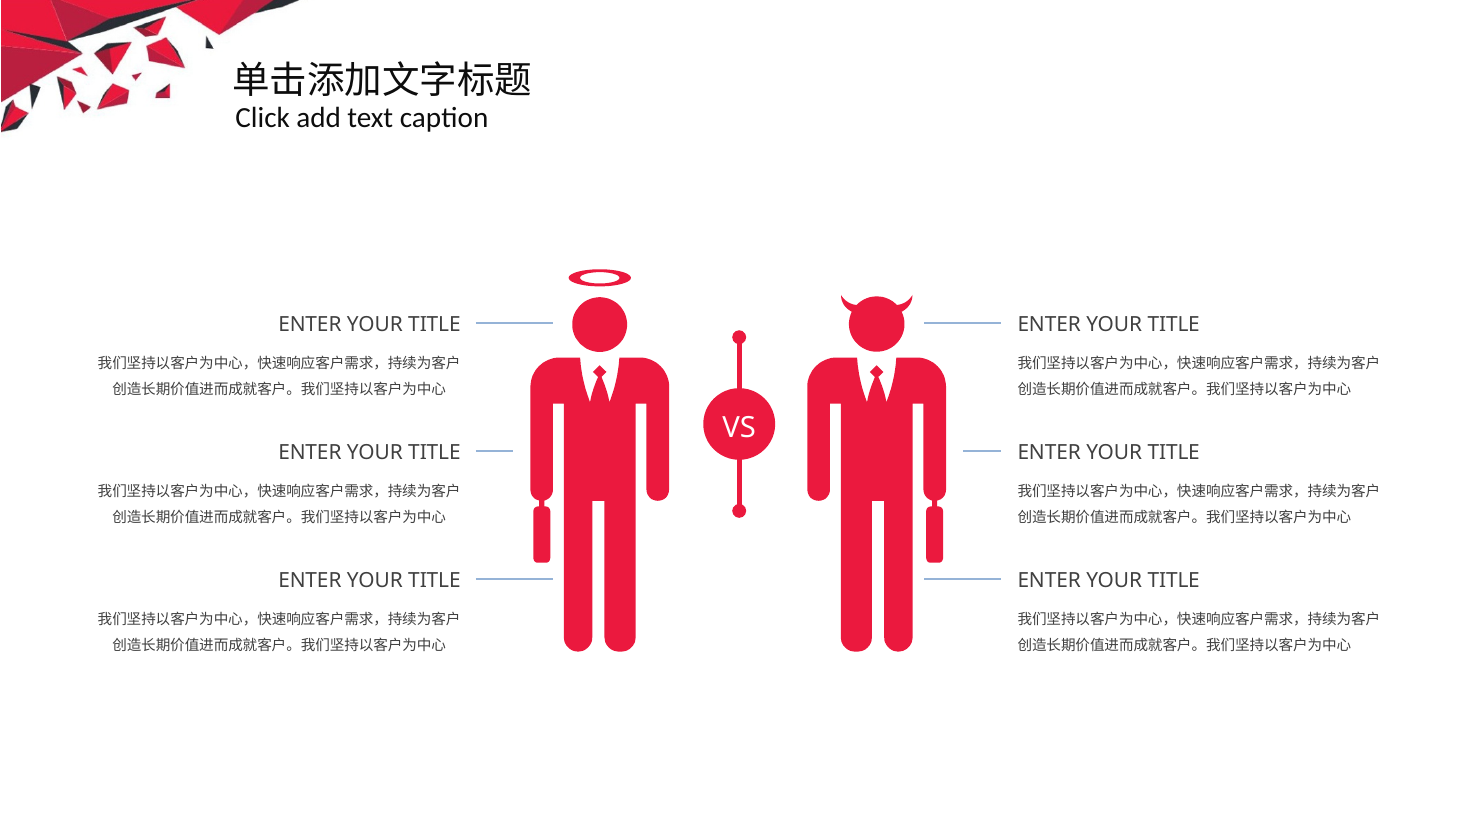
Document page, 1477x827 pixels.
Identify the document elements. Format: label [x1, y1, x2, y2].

text_box [480, 323, 997, 580]
picture [0, 0, 810, 452]
text_box [530, 269, 670, 321]
text_box [530, 588, 670, 652]
text_box [1002, 290, 1396, 663]
text_box [705, 336, 774, 511]
text_box [807, 294, 947, 321]
text_box [82, 290, 476, 663]
text_box [214, 107, 1477, 808]
text_box [807, 588, 947, 652]
